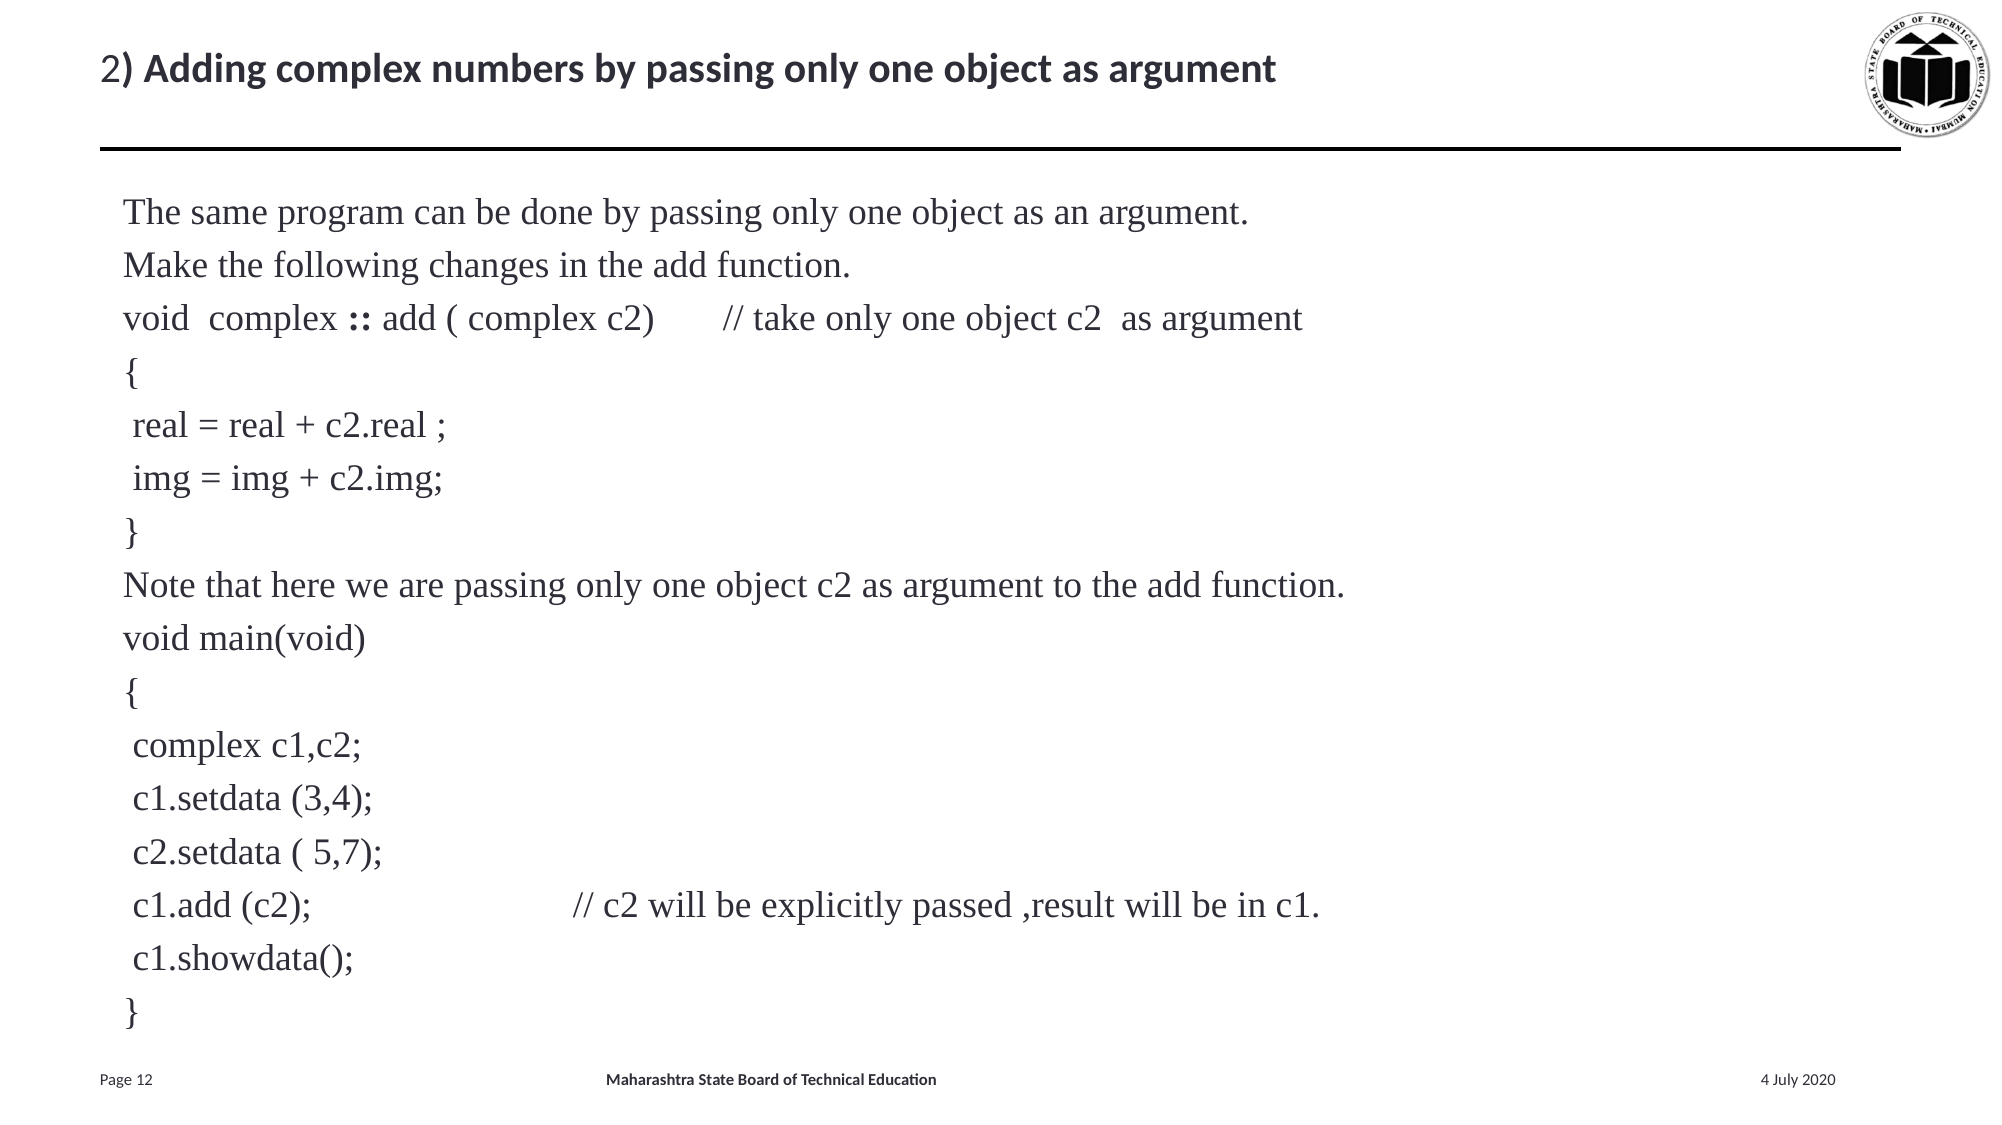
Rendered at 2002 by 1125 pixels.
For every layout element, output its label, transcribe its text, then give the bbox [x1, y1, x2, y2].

title 2) Adding complex numbers by passing only one object as argument [100, 48, 1901, 146]
picture [1852, 0, 2001, 149]
list The same program can be done by passing only one object as an argument. Make the following changes in the add function. void complex :: add ( complex c2) // take only one object c2 as argument { real = real + c2.real ; img = img + c2.img; } Note that here we are passing only one object c2 as argument to the add function. void main(void) { complex c1,c2; c1.setdata (3,4); c2.setdata ( 5,7); c1.add (c2); // c2 will be explicitly passed ,result will be in c1. c1.showdata(); } [100, 186, 1901, 999]
